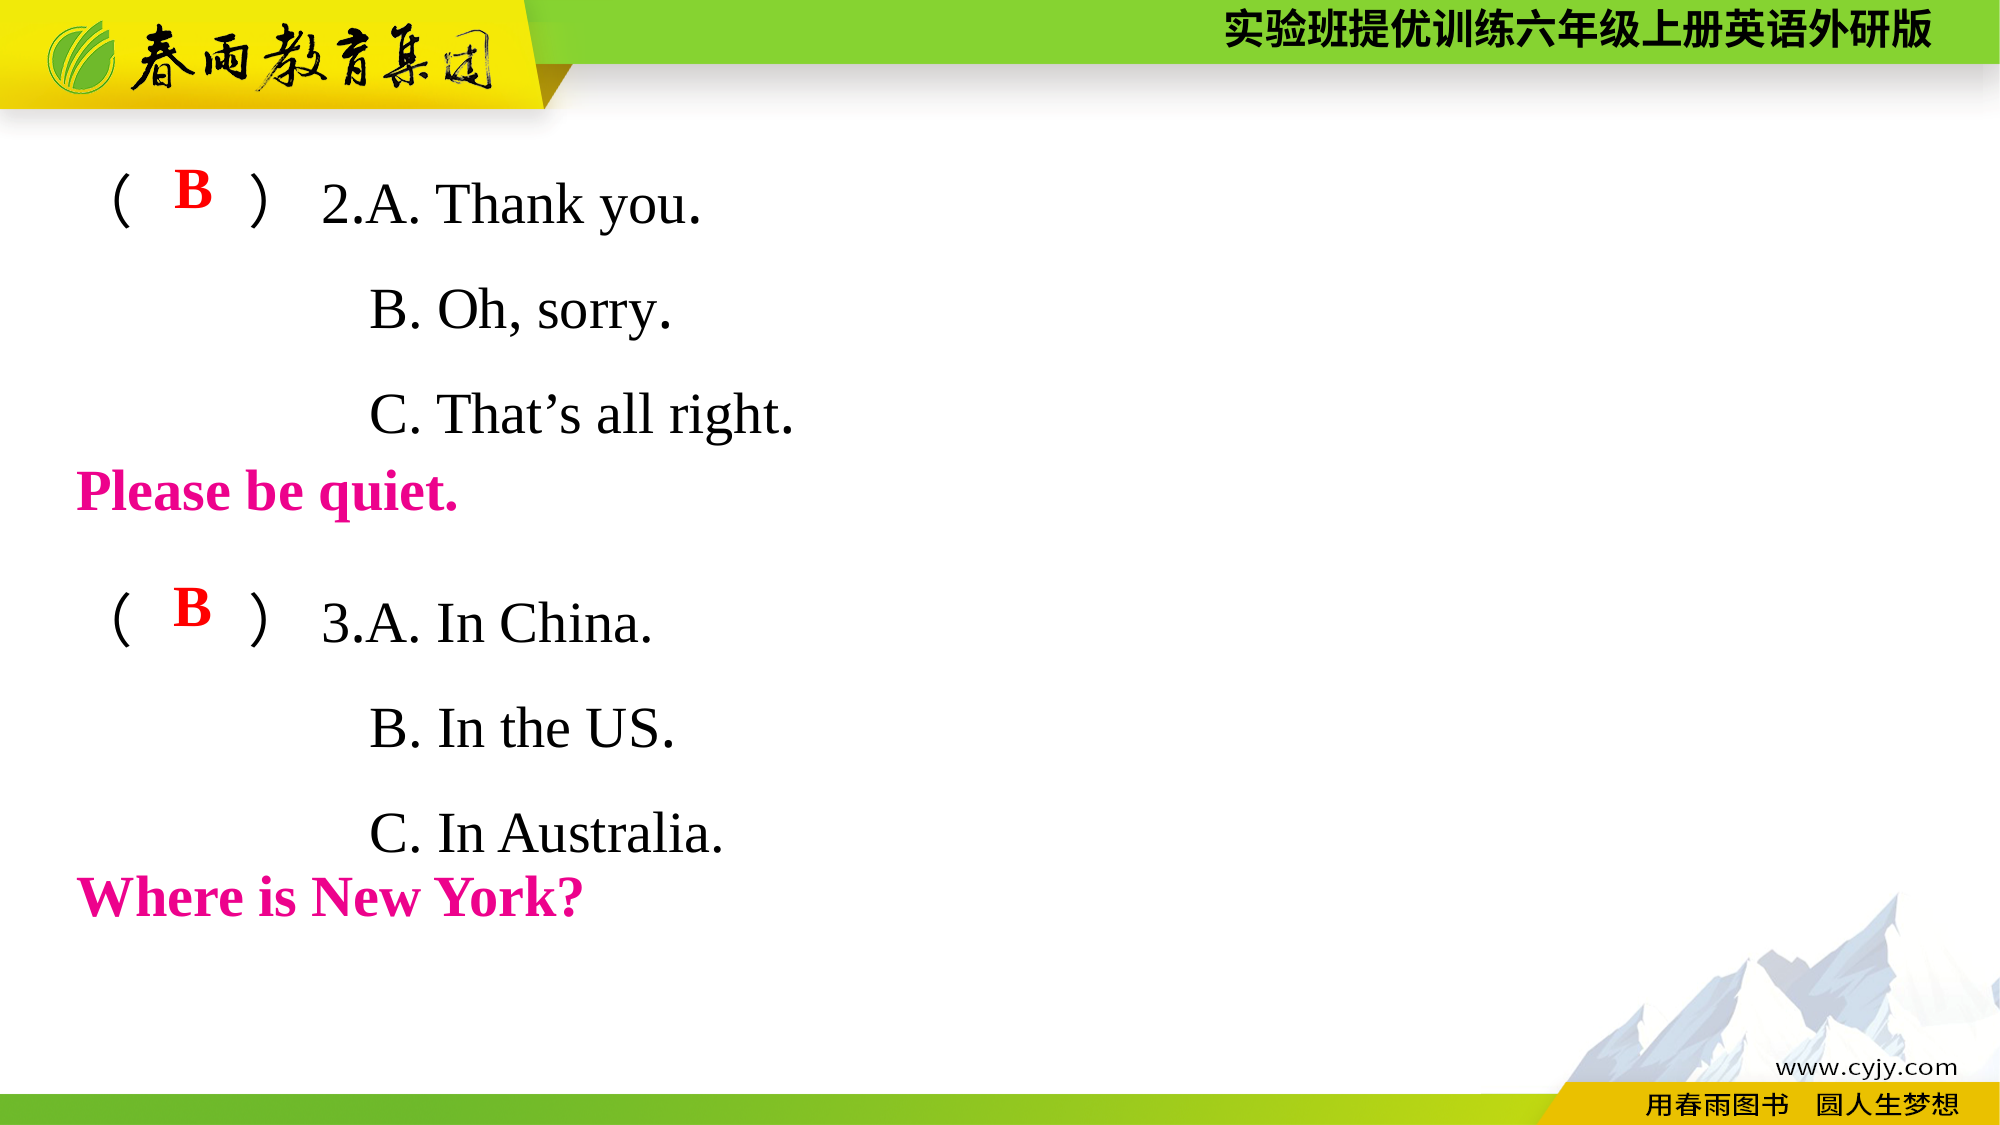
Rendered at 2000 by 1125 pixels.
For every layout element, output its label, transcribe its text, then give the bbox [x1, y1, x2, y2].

picture [0, 0, 2000, 1125]
text_box B [160, 143, 229, 228]
text_box Where is New York? [62, 850, 602, 936]
text_box Please be quiet. [61, 444, 475, 530]
list （ ）2.A. Thank you. B. Oh, sorry. C. That’s all right. （ ）3.A. In China. B. In the US. C. In Australia. [59, 122, 1944, 880]
text_box B [159, 560, 228, 646]
